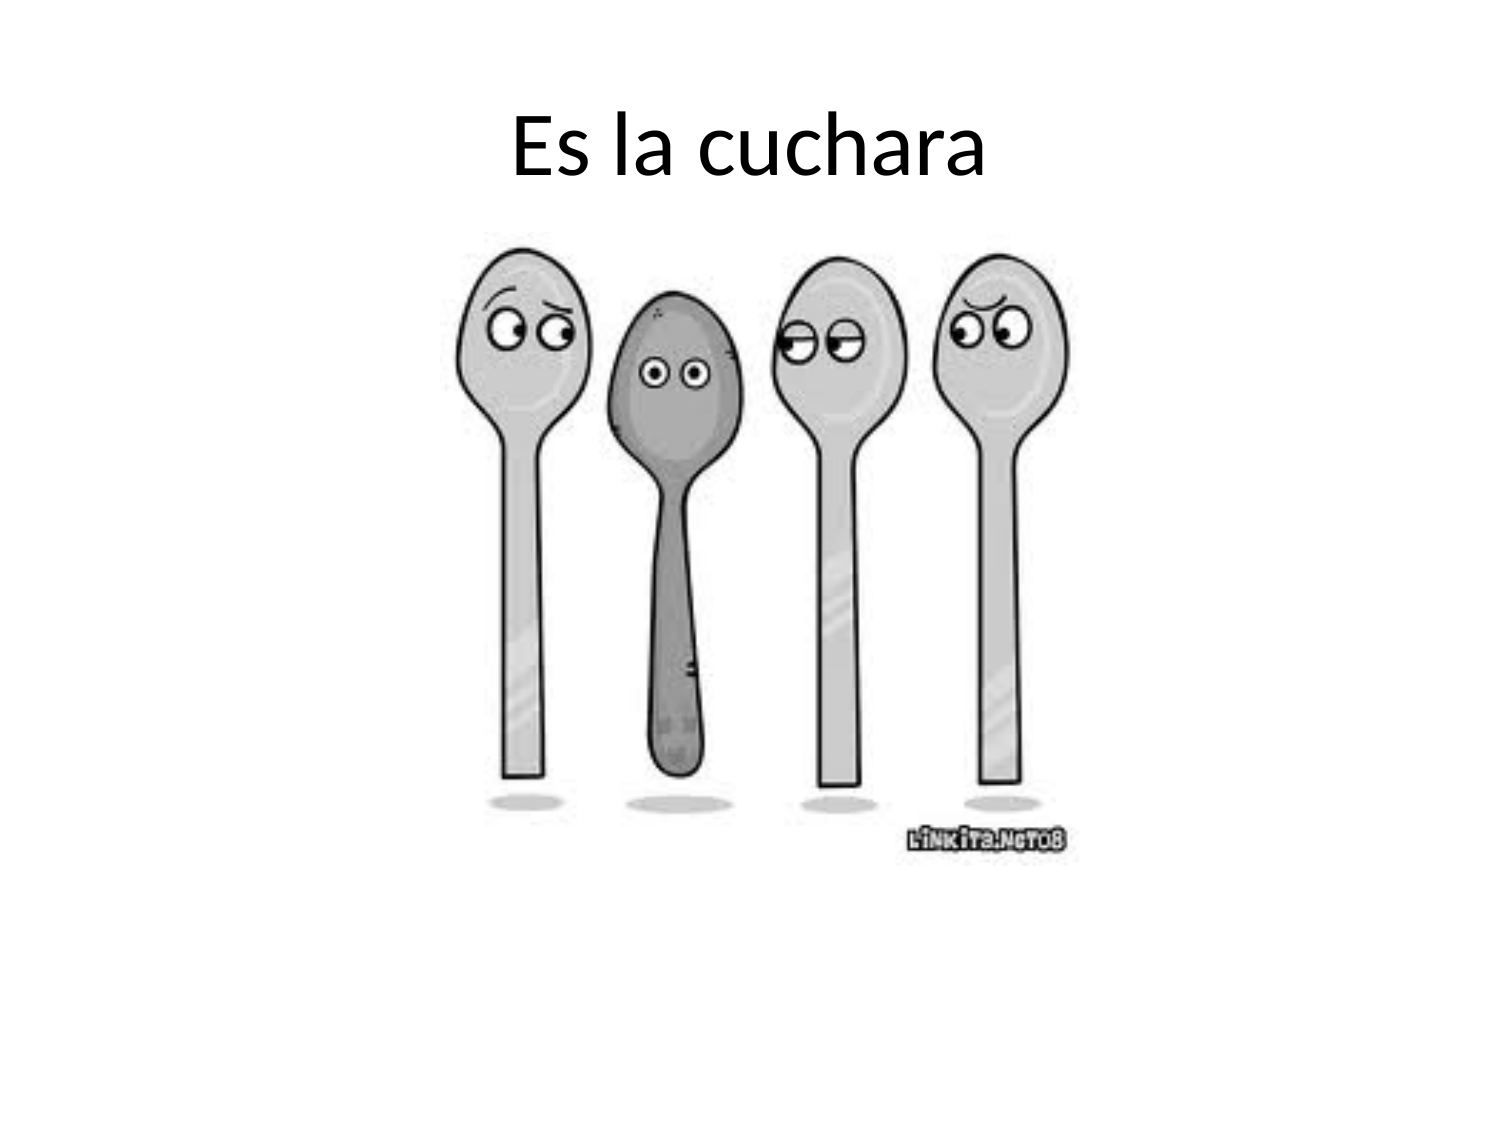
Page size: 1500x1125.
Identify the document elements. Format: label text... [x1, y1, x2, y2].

title Es la cuchara [75, 45, 1425, 233]
picture [440, 232, 1088, 866]
